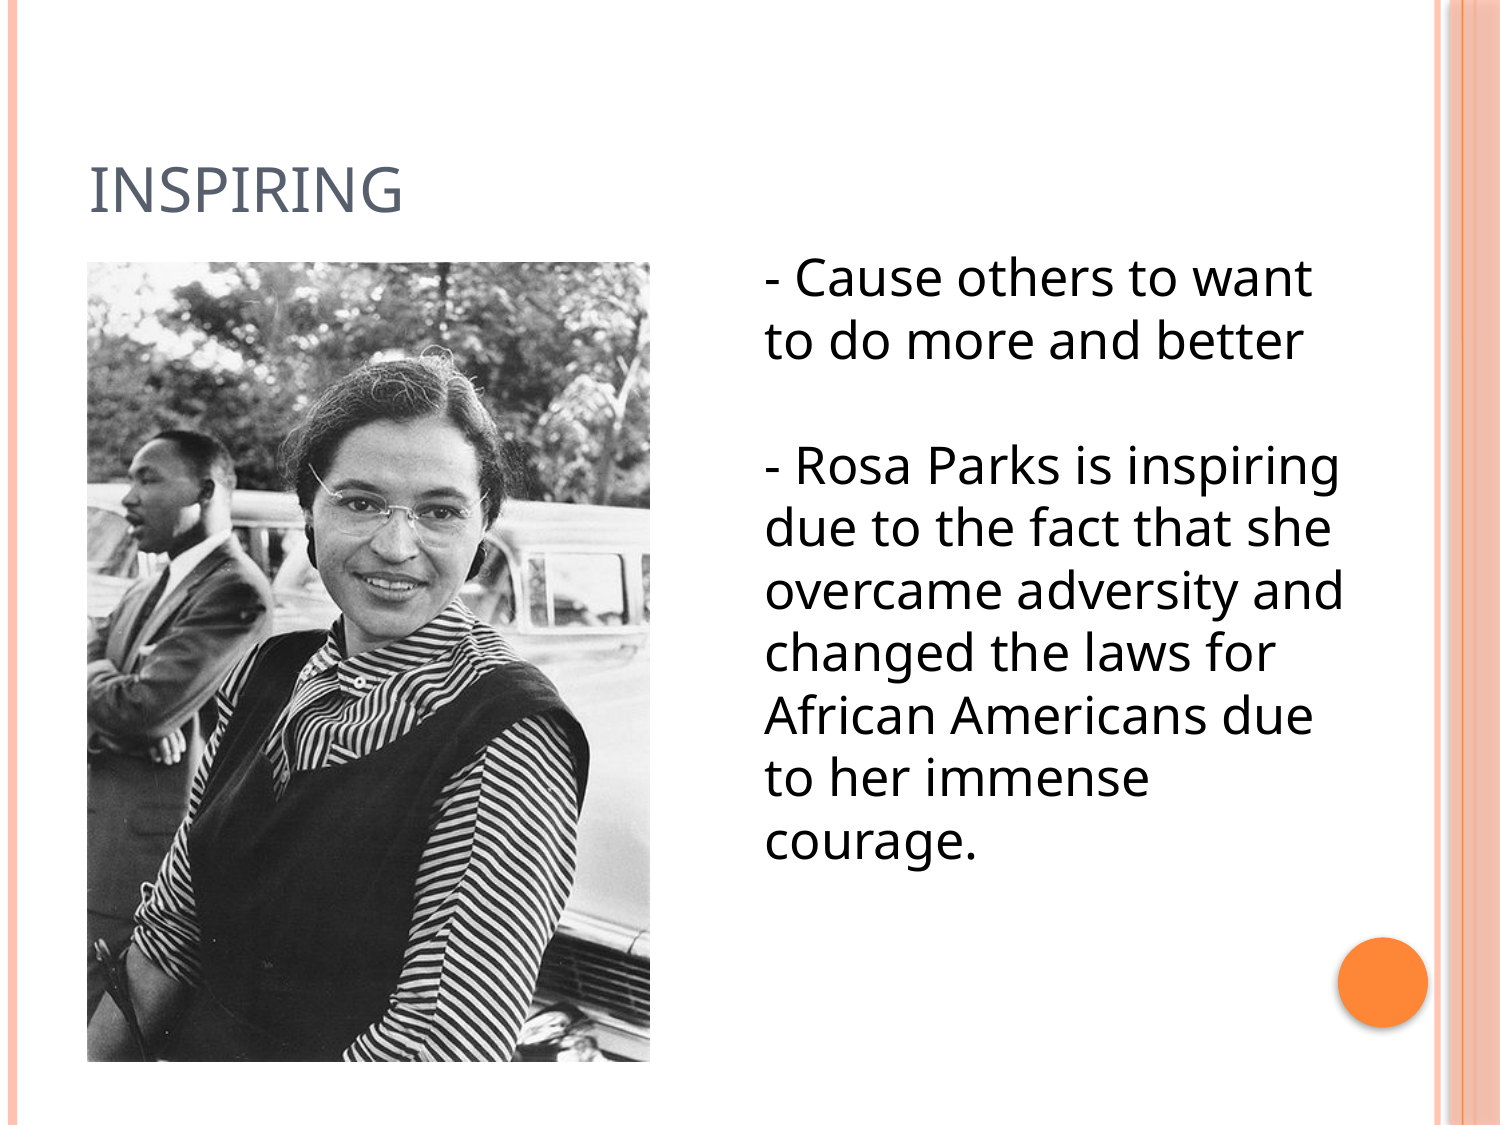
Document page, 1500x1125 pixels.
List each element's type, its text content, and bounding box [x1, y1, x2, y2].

title Inspiring [75, 45, 1300, 233]
text_box - Cause others to want to do more and better [750, 237, 1375, 378]
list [86, 261, 650, 1063]
text_box - Rosa Parks is inspiring due to the fact that she overcame adversity and changed the laws for African Americans due to her immense courage. [750, 424, 1388, 878]
